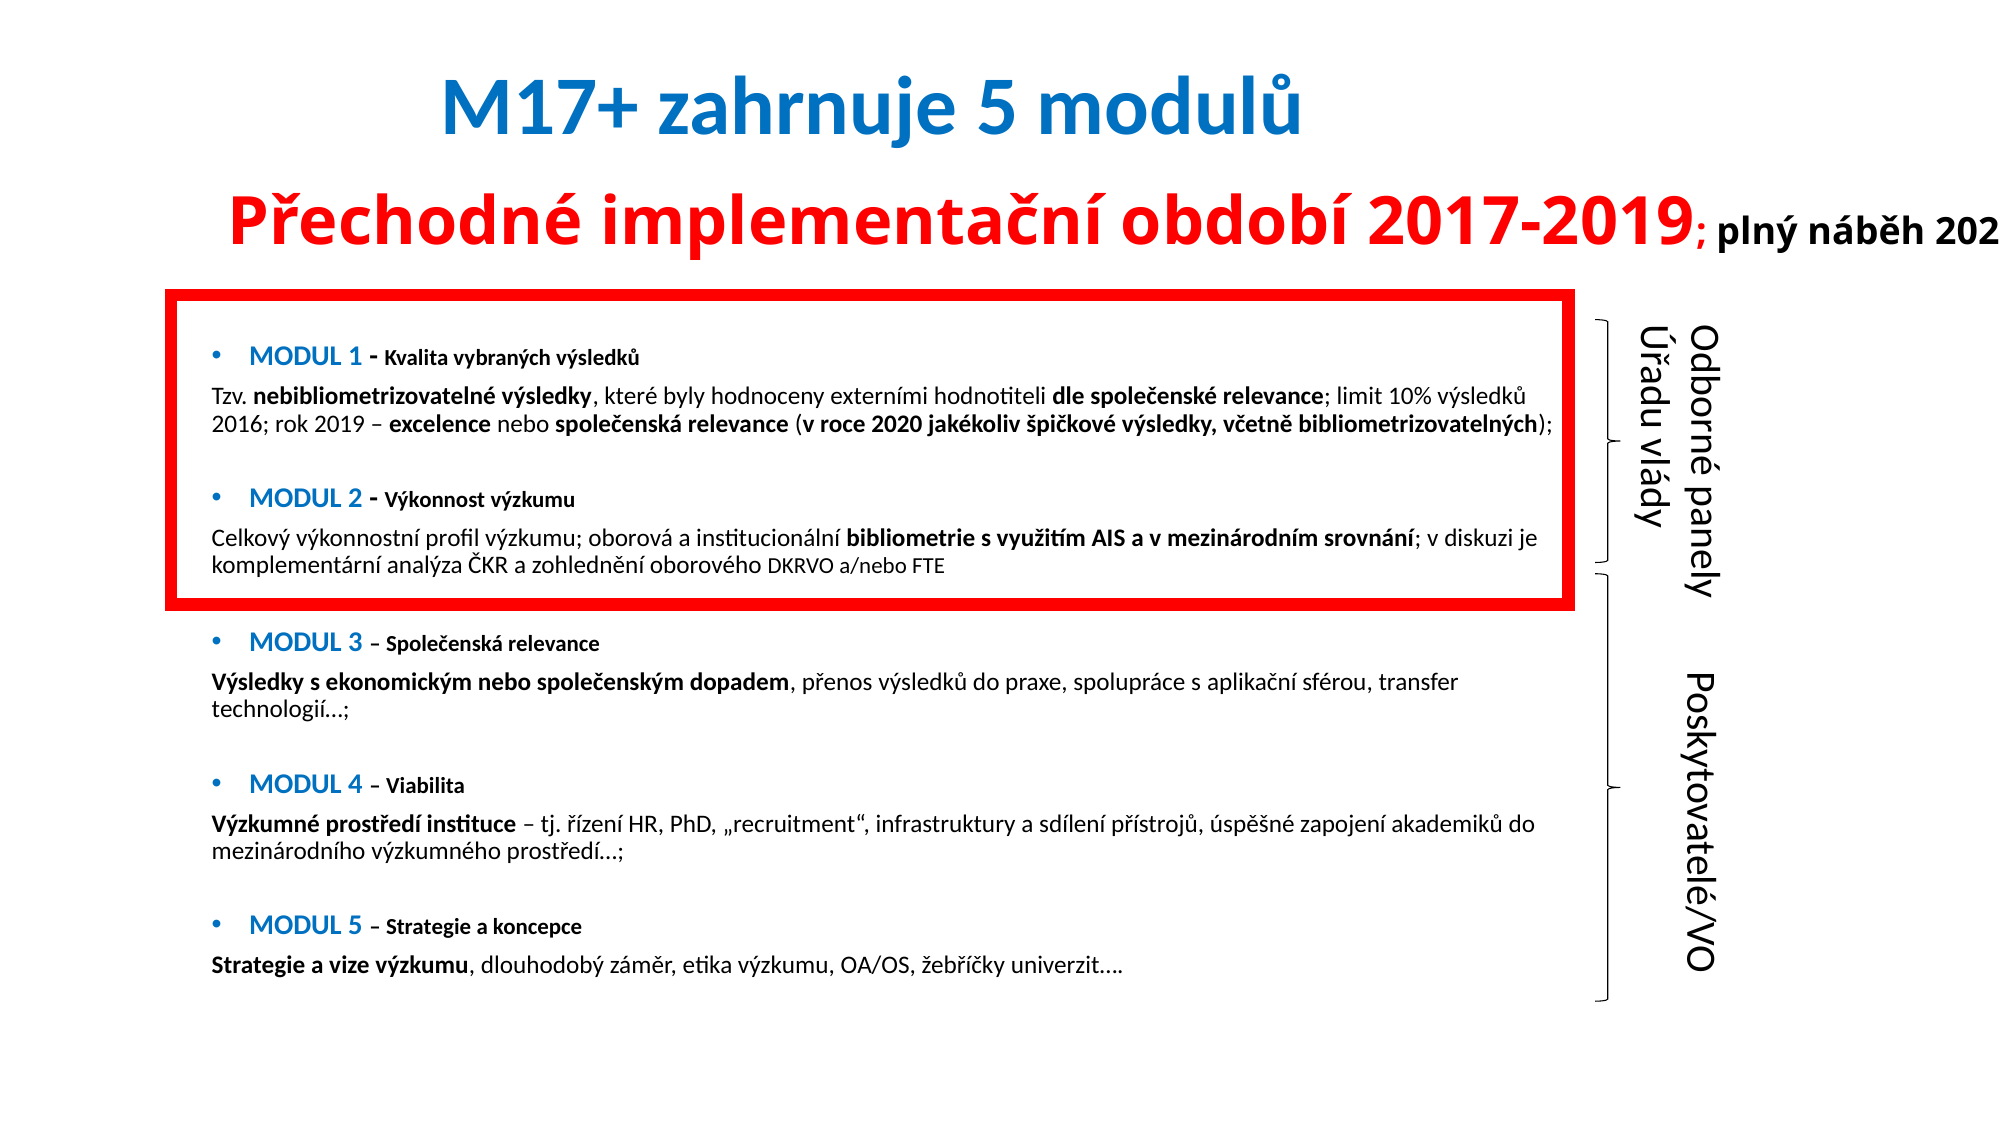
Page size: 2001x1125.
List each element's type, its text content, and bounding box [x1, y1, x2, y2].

text_box [1595, 573, 1621, 1002]
text_box Přechodné implementační období 2017-2019; plný náběh 2020/2021 [213, 170, 2000, 266]
text_box Odborné panely Úřadu vlády [1608, 310, 1741, 635]
title M17+ zahrnuje 5 modulů [425, 54, 1752, 161]
text_box MODUL 1 - Kvalita vybraných výsledků Tzv. nebibliometrizovatelné výsledky, které byly hodnoceny externími hodnotiteli dle společenské relevance; limit 10% výsledků 2016; rok 2019 – excelence nebo společenská relevance (v roce 2020 jakékoliv špičkové výsledky, včetně bibliometrizovatelných); MODUL 2 - Výkonnost výzkumu Celkový výkonnostní profil výzkumu; oborová a institucionální bibliometrie s využitím AIS a v mezinárodním srovnání; v diskuzi je komplementární analýza ČKR a zohlednění oborového DKRVO a/nebo FTE MODUL 3 – Společenská relevance Výsledky s ekonomickým nebo společenským dopadem, přenos výsledků do praxe, spolupráce s aplikační sférou, transfer technologií…; MODUL 4 – Viabilita Výzkumné prostředí instituce – tj. řízení HR, PhD, „recruitment“, infrastruktury a sdílení přístrojů, úspěšné zapojení akademiků do mezinárodního výzkumného prostředí…; MODUL 5 – Strategie a koncepce Strategie a vize výzkumu, dlouhodobý záměr, etika výzkumu, OA/OS, žebříčky univerzit…. [196, 333, 1571, 1008]
text_box Poskytovatelé/VO [1655, 656, 1737, 1002]
text_box [1595, 319, 1608, 564]
text_box [170, 295, 1569, 605]
